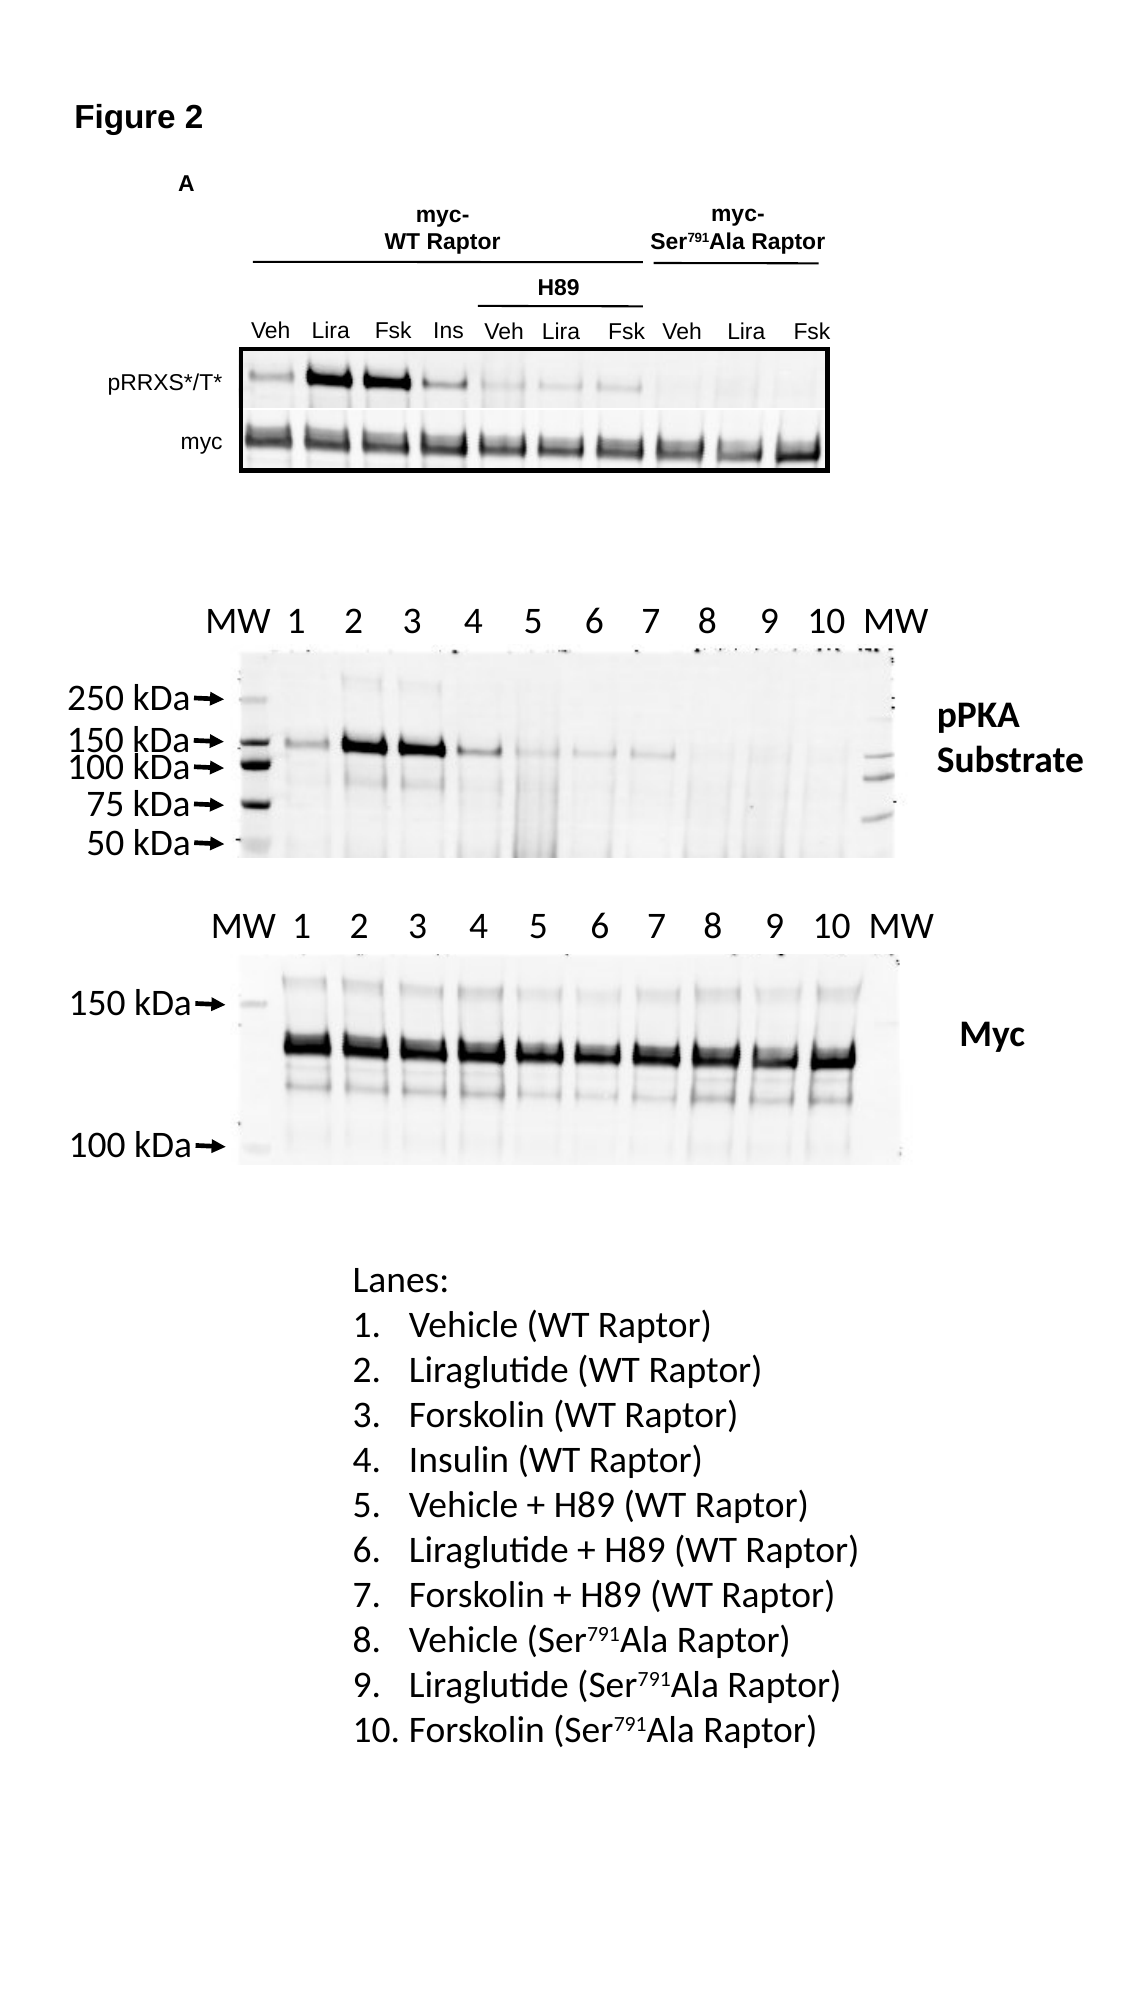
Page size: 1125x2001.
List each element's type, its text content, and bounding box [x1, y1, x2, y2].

text_box 4 [448, 589, 498, 644]
text_box 8 [688, 894, 738, 954]
text_box 1 [277, 894, 327, 954]
text_box Veh [236, 307, 296, 350]
text_box 250 kDa [52, 665, 186, 726]
text_box MW [196, 894, 277, 954]
text_box Lira [712, 308, 778, 350]
text_box 9 [744, 589, 792, 644]
text_box Figure 2 [59, 87, 219, 143]
text_box H89 [522, 265, 595, 305]
text_box Veh [469, 308, 527, 348]
text_box 6 [575, 894, 625, 954]
text_box Fsk [360, 307, 418, 348]
text_box Lira [296, 307, 360, 348]
text_box A [163, 161, 210, 204]
text_box Ins [418, 307, 479, 348]
text_box Fsk [778, 308, 846, 352]
picture [186, 644, 917, 858]
text_box 10 [797, 894, 853, 954]
text_box 150 kDa [53, 970, 185, 1031]
text_box 150 kDa [52, 726, 186, 734]
text_box Lanes: Vehicle (WT Raptor) Liraglutide (WT Raptor) Forskolin (WT Raptor) Insulin (WT Raptor) Vehicle + H89 (WT Raptor) Liraglutide + H89 (WT Raptor) Forskolin + H89 (WT Raptor) Vehicle (Ser791Ala Raptor) Liraglutide (Ser791Ala Raptor) Forskolin (Ser791Ala Raptor) [337, 1248, 875, 1758]
text_box MW [848, 589, 944, 649]
text_box 3 [387, 589, 437, 644]
text_box 6 [570, 589, 619, 644]
text_box 4 [454, 894, 504, 954]
text_box 100 kDa [52, 734, 186, 794]
text_box 9 [750, 894, 797, 954]
text_box pPKA Substrate [922, 682, 1100, 788]
picture [185, 954, 922, 1165]
text_box 3 [393, 894, 443, 954]
text_box 5 [508, 589, 558, 644]
text_box 8 [683, 589, 732, 644]
text_box 1 [271, 589, 321, 644]
text_box 100 kDa [53, 1112, 208, 1173]
text_box Myc [944, 1001, 1040, 1062]
text_box 10 [792, 589, 848, 644]
text_box 7 [632, 894, 681, 954]
text_box MW [853, 894, 949, 954]
text_box MW [190, 589, 271, 644]
text_box myc [165, 419, 238, 462]
text_box myc- WT Raptor [369, 191, 516, 261]
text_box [238, 350, 828, 471]
text_box myc- Ser791Ala Raptor [635, 191, 841, 262]
text_box Lira [527, 308, 593, 348]
text_box 75 kDa [71, 771, 186, 810]
text_box 2 [329, 589, 379, 644]
text_box 2 [334, 894, 384, 954]
text_box 7 [626, 589, 676, 644]
text_box Veh [647, 308, 712, 350]
text_box 5 [514, 894, 563, 954]
text_box 50 kDa [71, 810, 206, 870]
text_box Fsk [593, 308, 647, 348]
text_box pRRXS*/T* [92, 360, 238, 403]
